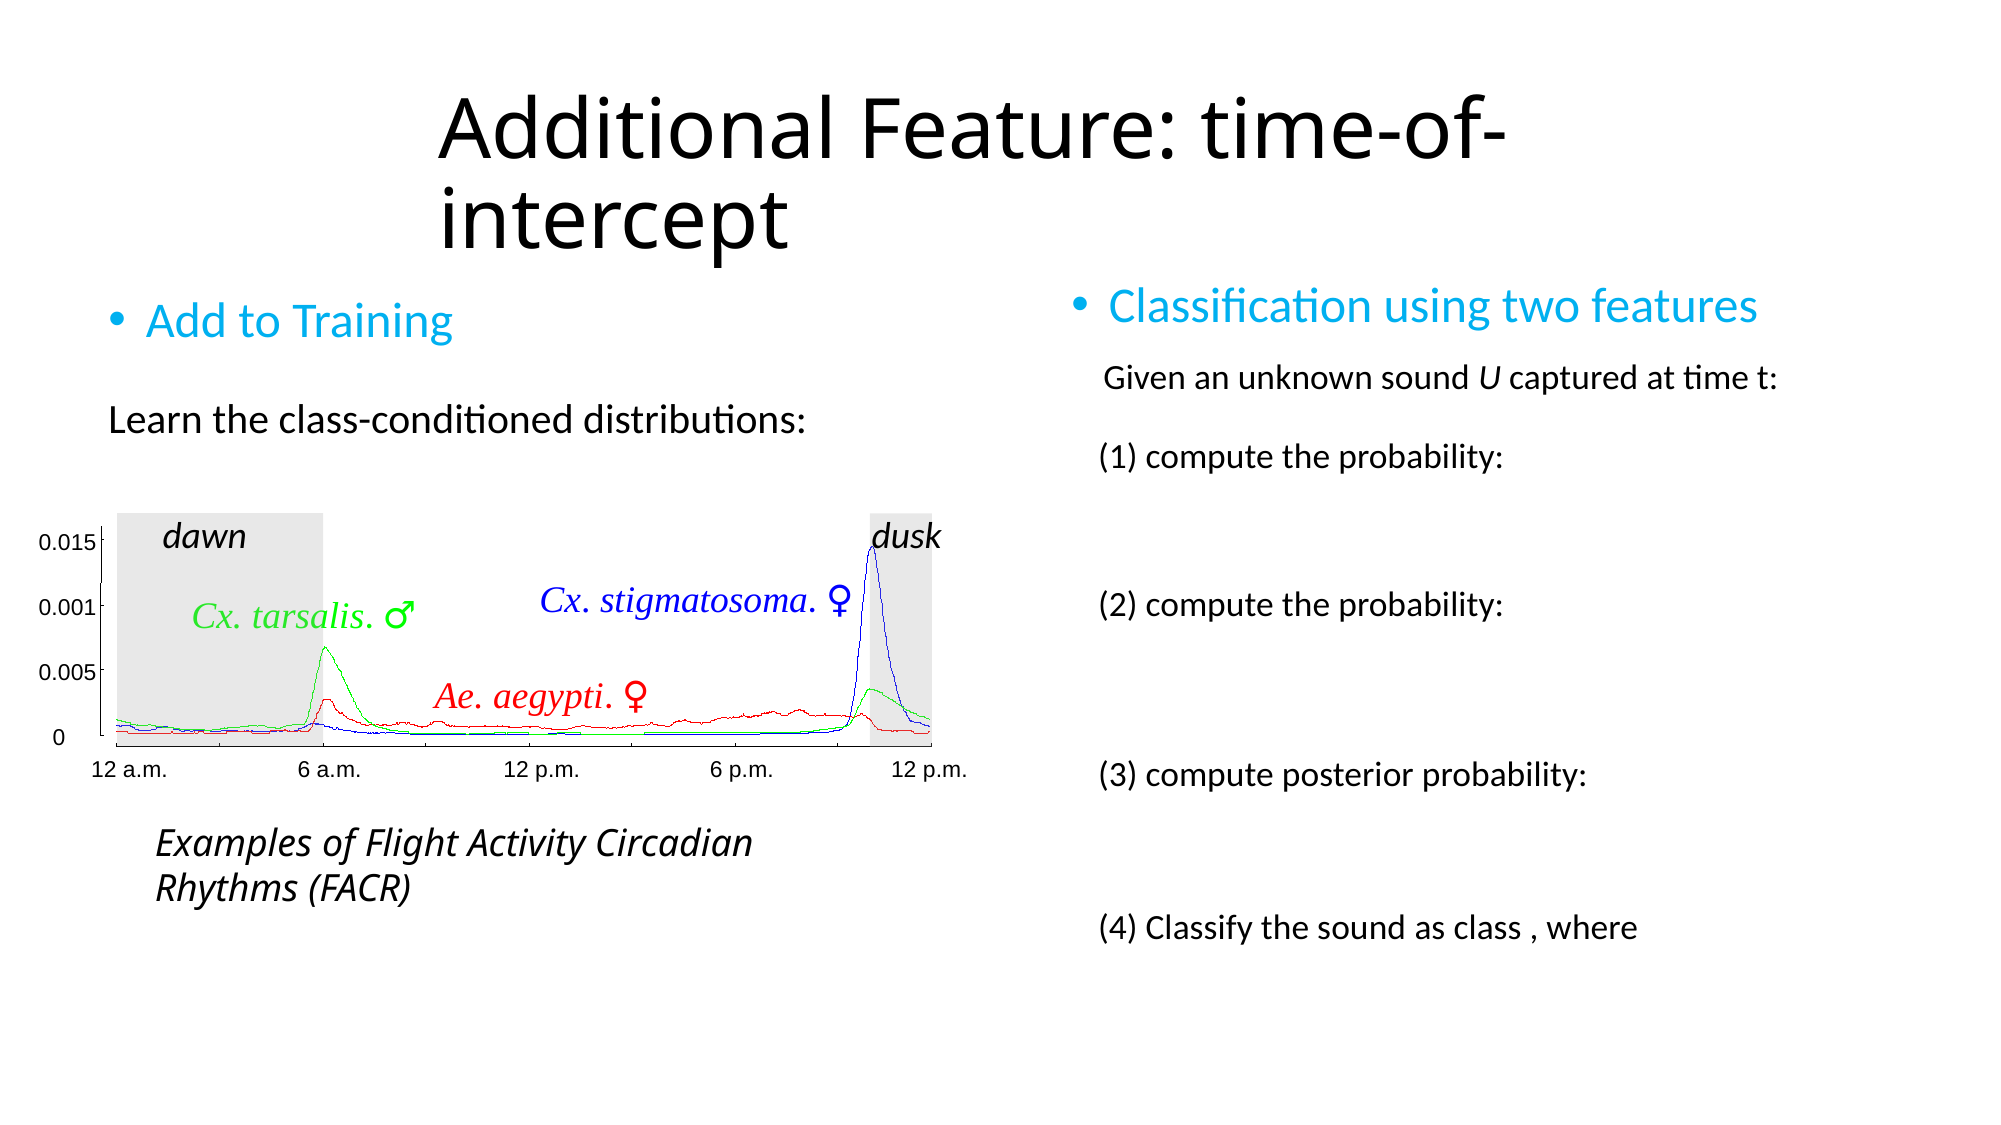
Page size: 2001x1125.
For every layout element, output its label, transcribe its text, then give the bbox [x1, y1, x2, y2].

title Additional Feature: time-of-intercept [423, 67, 1710, 286]
list Classification using two features Given an unknown sound U captured at time t: [1056, 271, 1948, 1036]
list Add to Training Learn the class-conditioned distributions: [93, 286, 944, 503]
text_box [40, 503, 968, 783]
list Add to Training Learn the class-conditioned distributions: [93, 783, 944, 1001]
text_box Examples of Flight Activity Circadian Rhythms (FACR) [140, 811, 872, 917]
